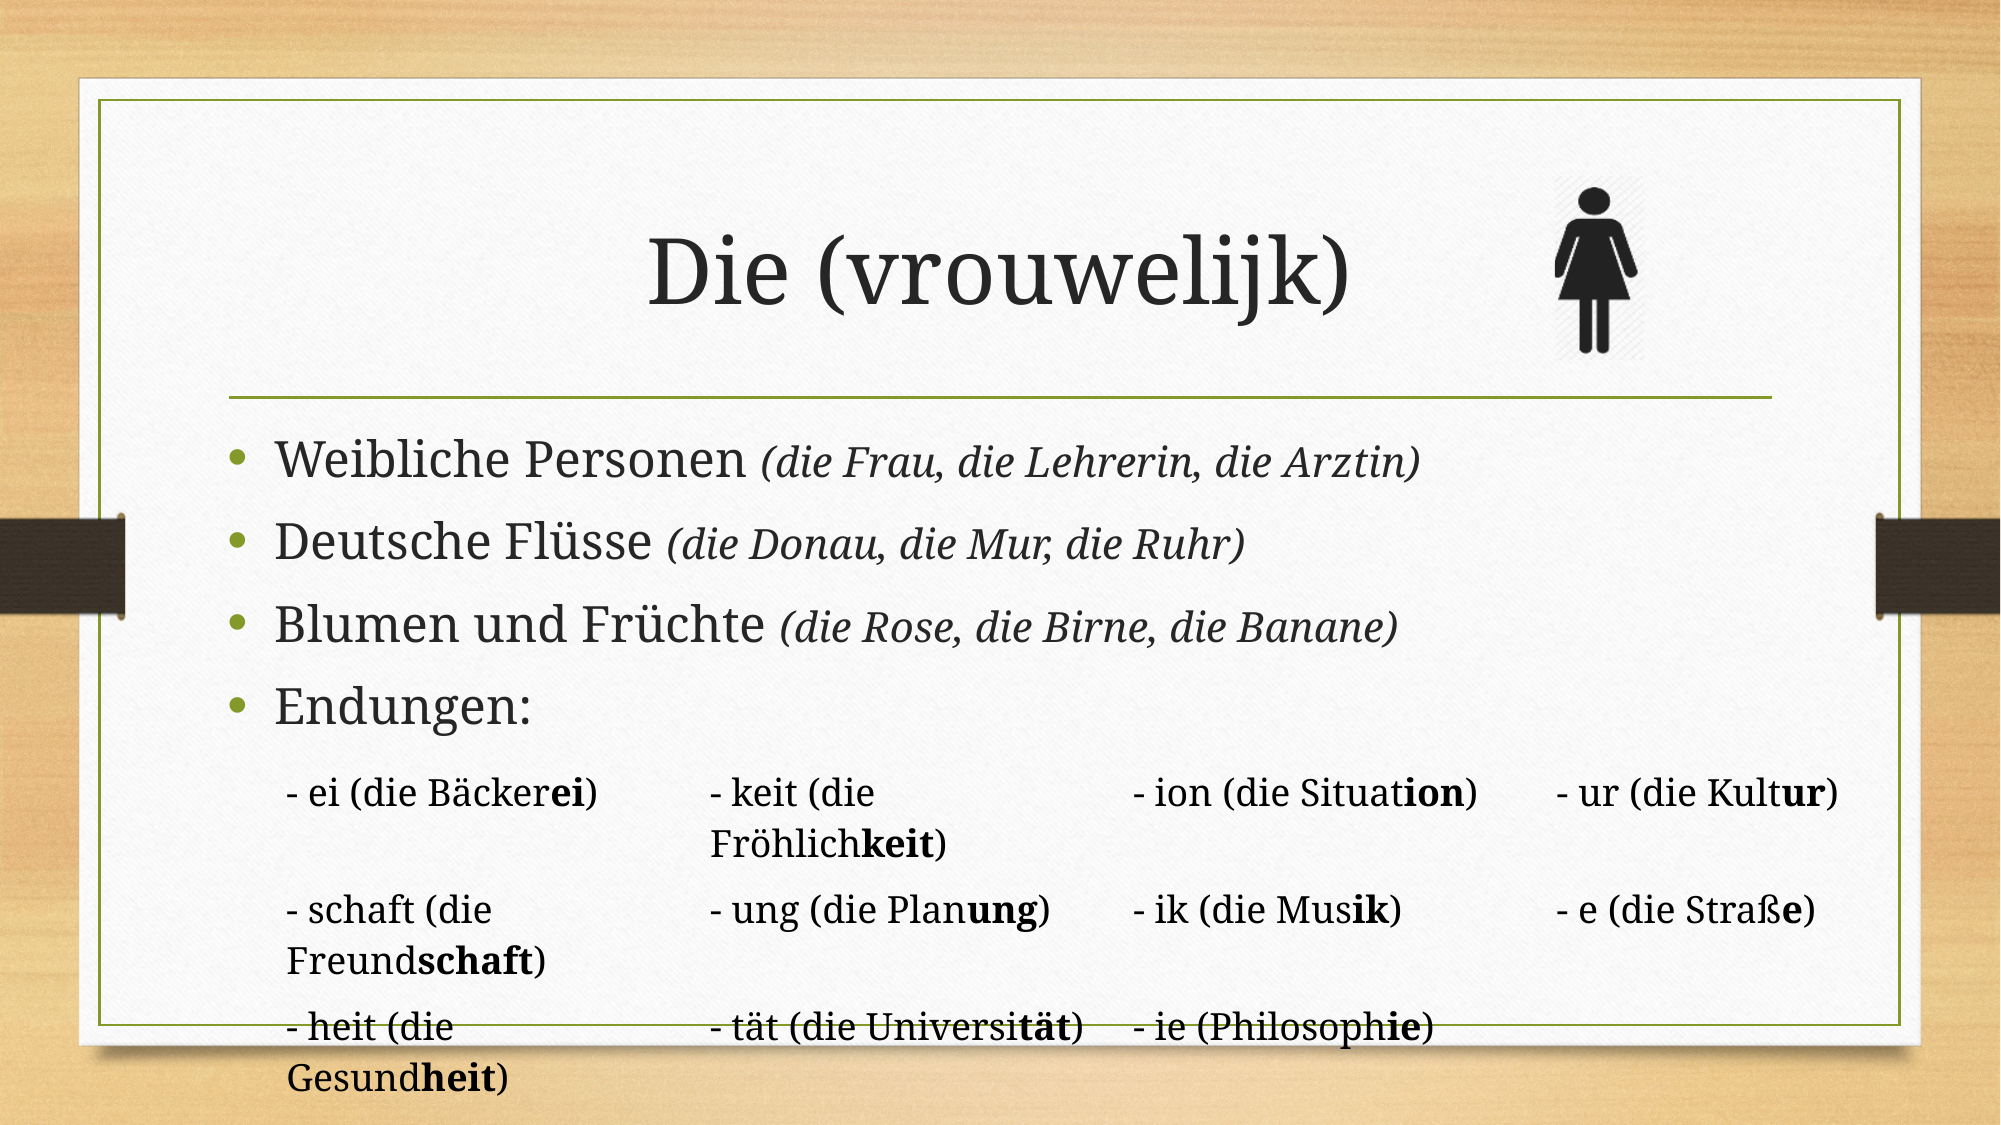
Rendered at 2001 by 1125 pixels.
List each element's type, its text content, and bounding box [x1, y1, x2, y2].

table_header - ur (die Kultur) [1542, 759, 1965, 876]
table_header - keit (die Fröhlichkeit) [695, 759, 1118, 876]
table_cell - heit (die Gesundheit) [272, 993, 695, 1110]
table_cell [1542, 993, 1965, 1110]
list Weibliche Personen (die Frau, die Lehrerin, die Arztin) Deutsche Flüsse (die Donau, die Mur, die Ruhr) Blumen und Früchte (die Rose, die Birne, die Banane) Endungen: [212, 419, 1788, 964]
table_cell - ung (die Planung) [695, 876, 1118, 993]
table_cell - tät (die Universität) [695, 993, 1118, 1110]
table_cell - ik (die Musik) [1118, 876, 1542, 993]
table_cell - schaft (die Freundschaft) [272, 876, 695, 993]
picture [0, 0, 2001, 1125]
title Die (vrouwelijk) [212, 161, 1788, 375]
table_cell - e (die Straße) [1542, 876, 1965, 993]
table_cell - ie (Philosophie) [1118, 993, 1542, 1110]
table_header - ei (die Bäckerei) [272, 759, 695, 876]
table_header - ion (die Situation) [1118, 759, 1542, 876]
